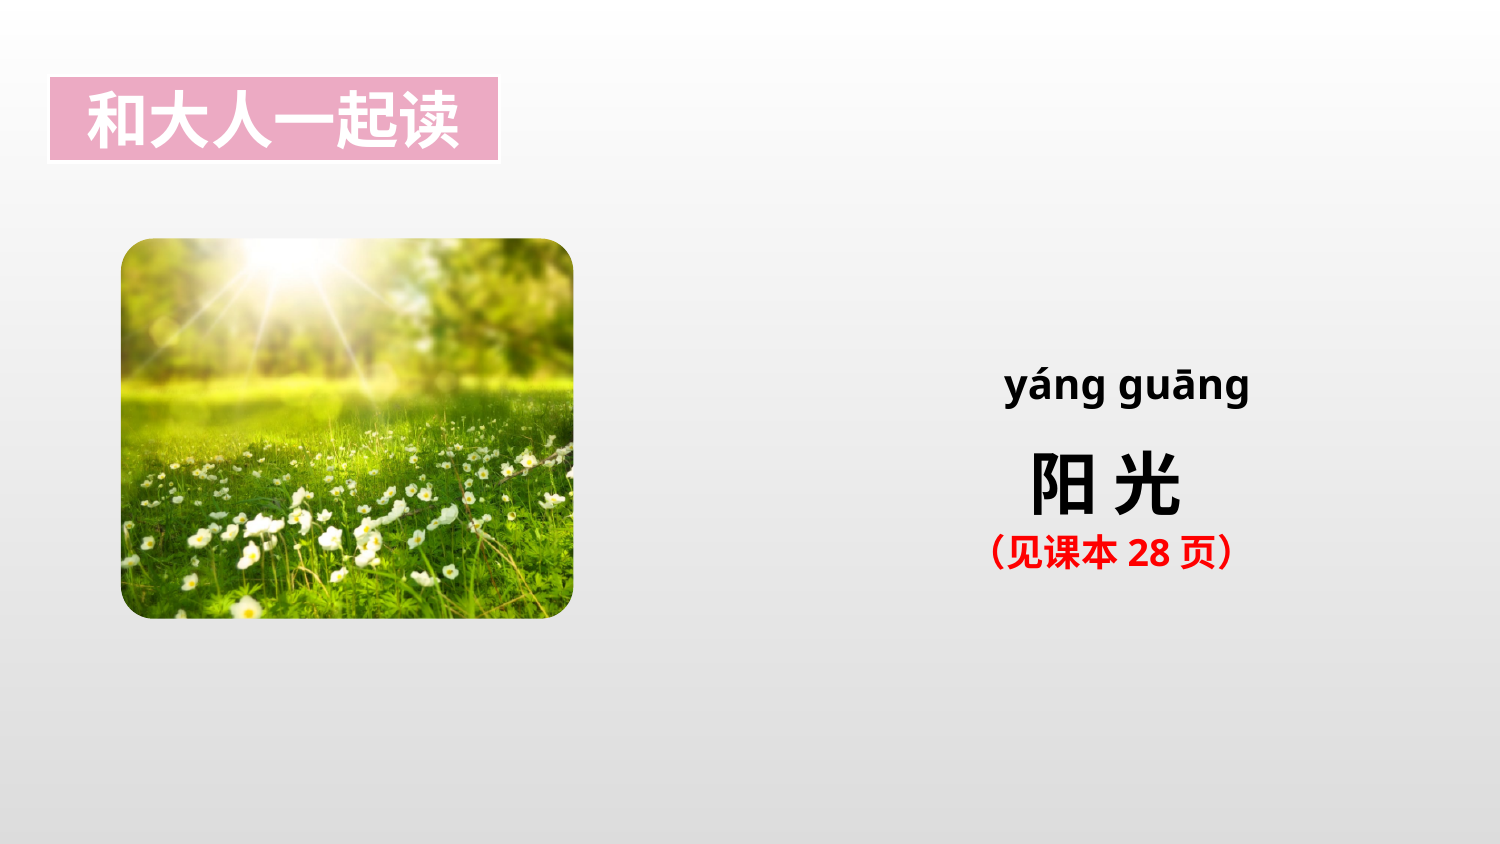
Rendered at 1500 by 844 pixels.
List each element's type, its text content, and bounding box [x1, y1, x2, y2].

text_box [873, 350, 1500, 573]
picture [120, 238, 574, 619]
text_box 和大人一起读 [47, 74, 501, 164]
